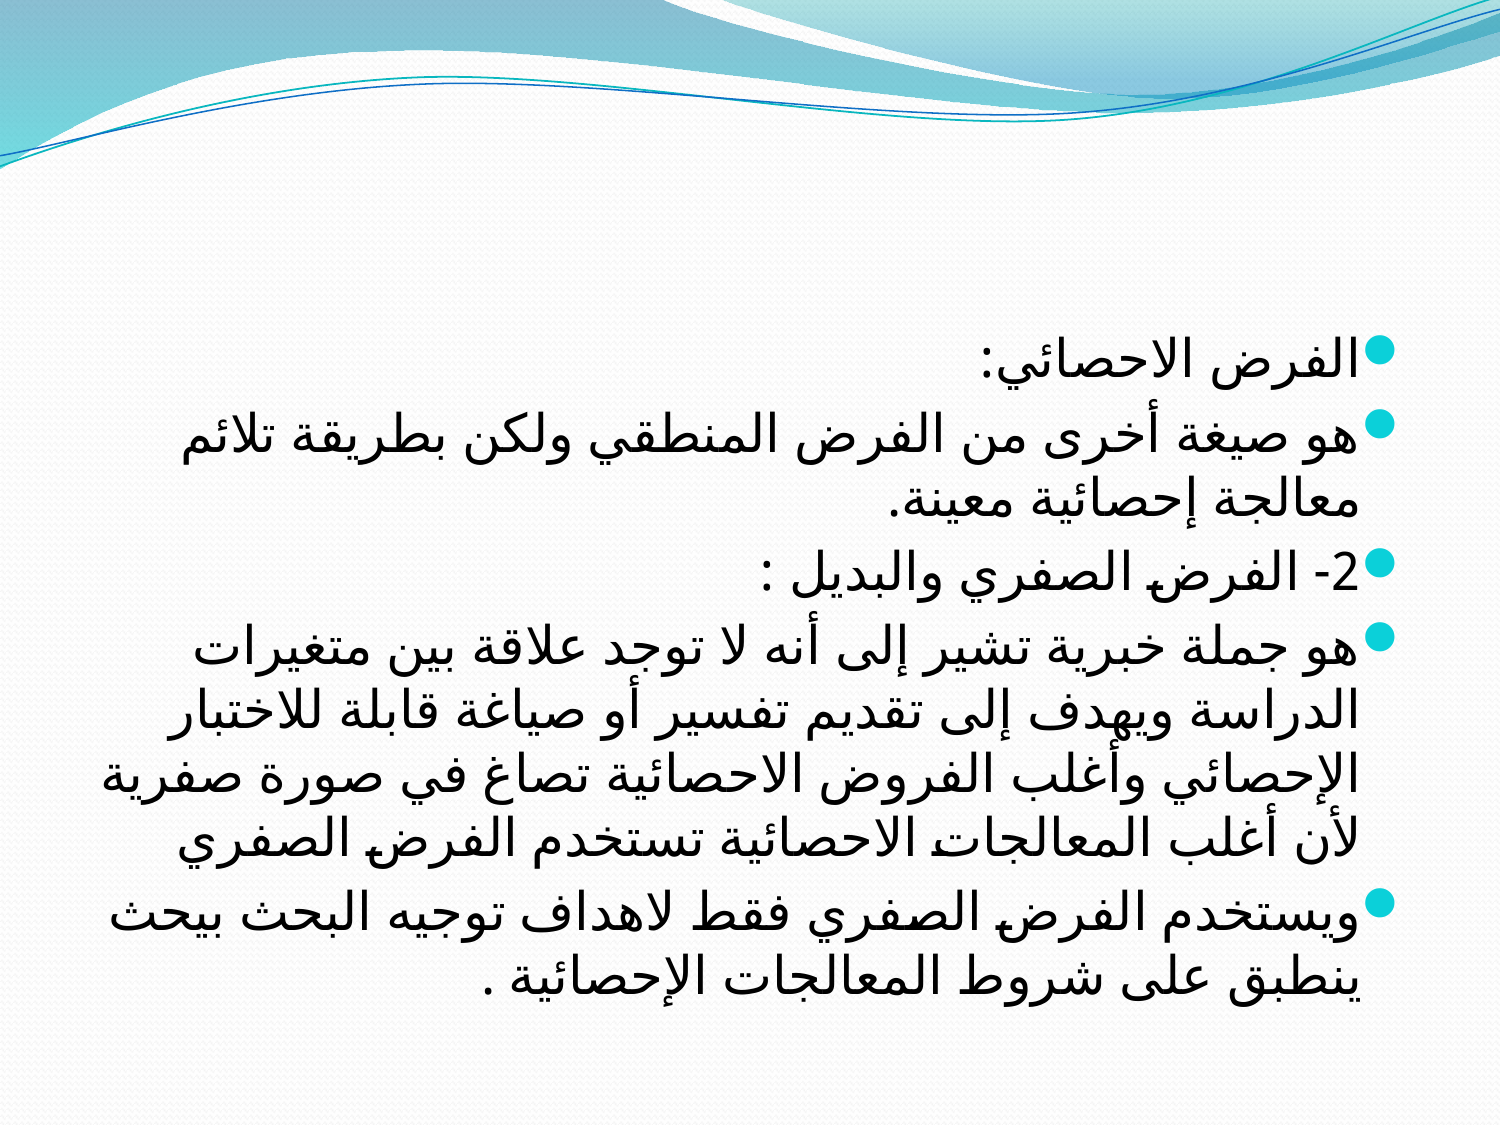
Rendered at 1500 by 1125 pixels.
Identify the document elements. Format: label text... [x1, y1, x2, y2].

list الفرض الاحصائي: هو صيغة أخرى من الفرض المنطقي ولكن بطريقة تلائم معالجة إحصائية معينة. 2- الفرض الصفري والبديل : هو جملة خبرية تشير إلى أنه لا توجد علاقة بين متغيرات الدراسة ويهدف إلى تقديم تفسير أو صياغة قابلة للاختبار الإحصائي وأغلب الفروض الاحصائية تصاغ في صورة صفرية لأن أغلب المعالجات الاحصائية تستخدم الفرض الصفري ويستخدم الفرض الصفري فقط لاهداف توجيه البحث بيحث ينطبق على شروط المعالجات الإحصائية . [75, 317, 1425, 1038]
